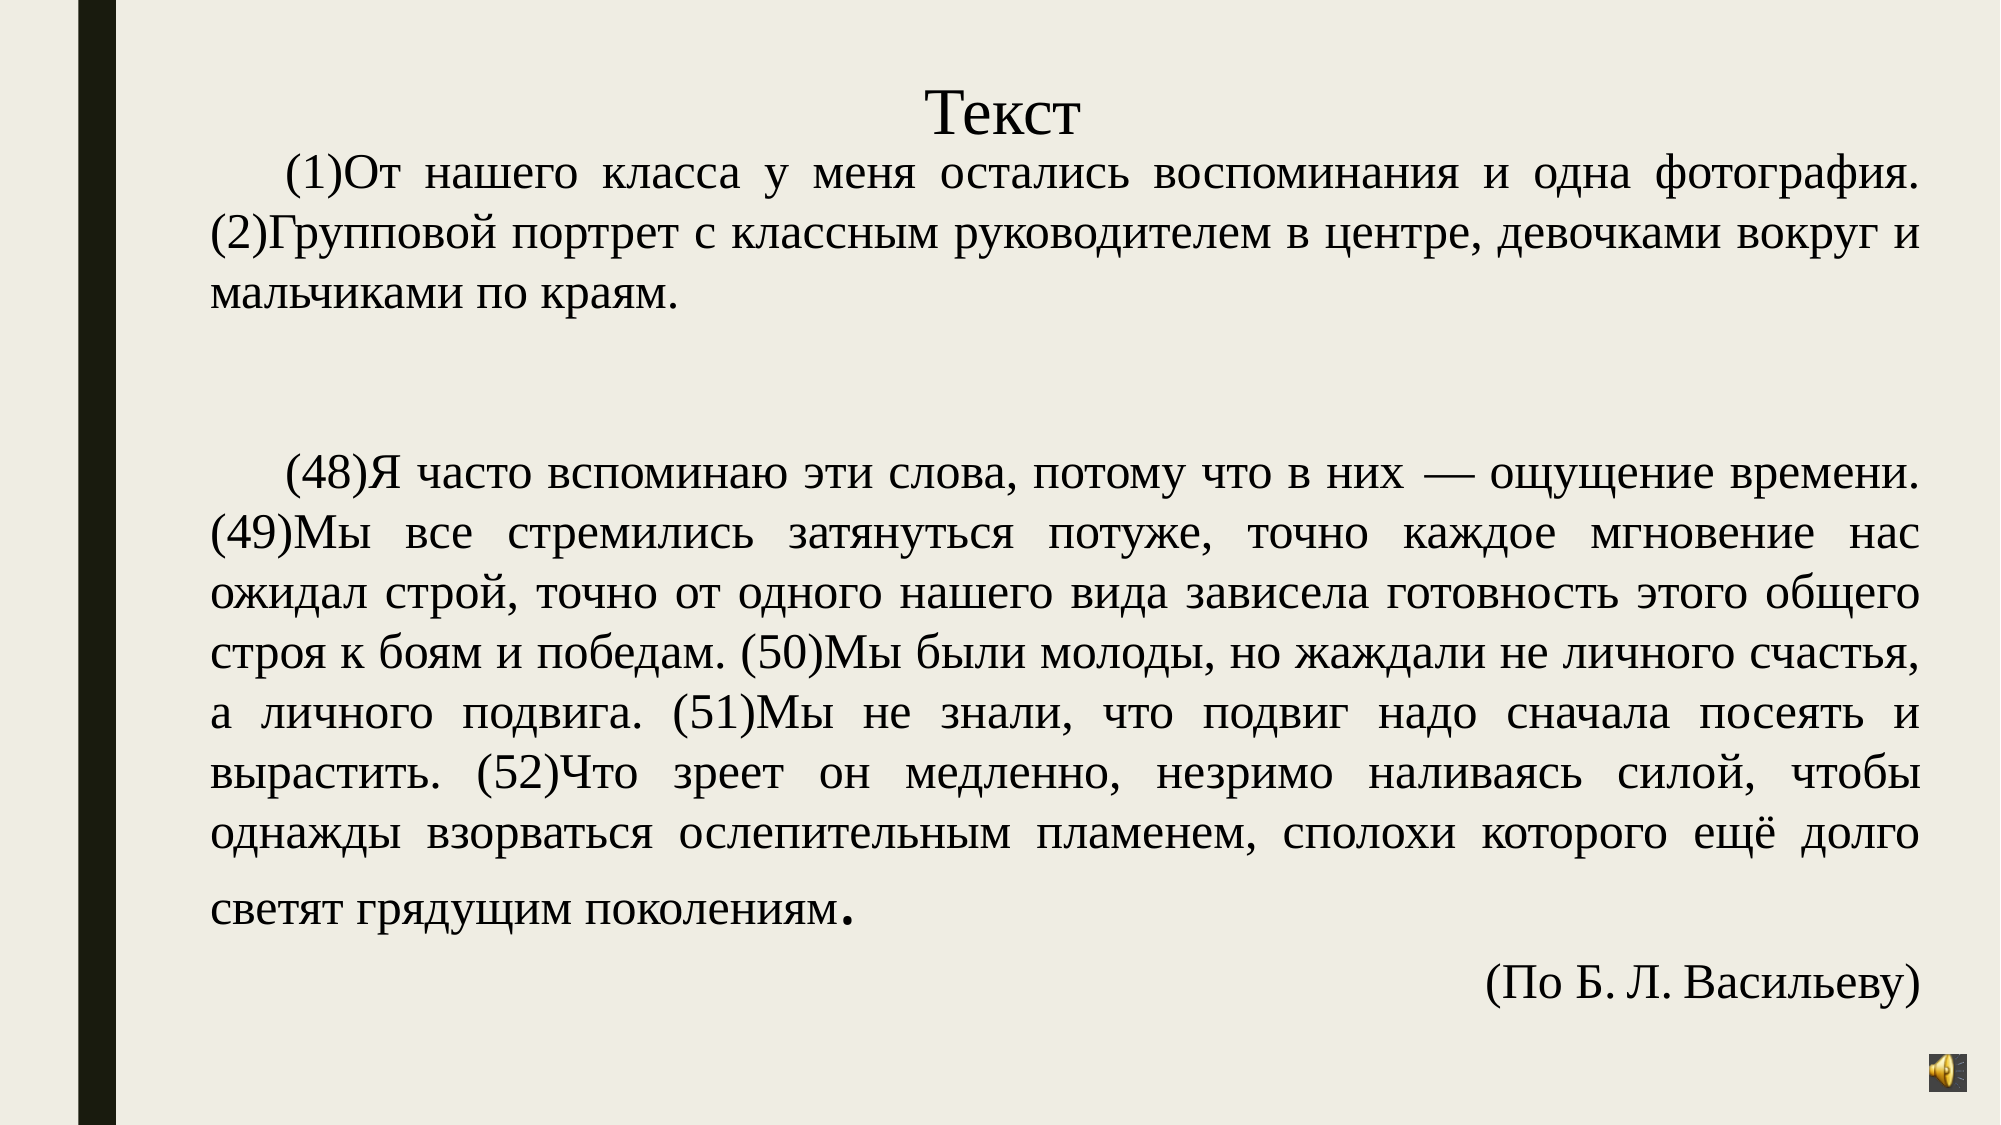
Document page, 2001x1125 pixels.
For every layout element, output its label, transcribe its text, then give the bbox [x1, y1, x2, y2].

picture [1927, 1052, 1968, 1093]
text_box (По Б. Л. Васильеву) [893, 924, 1937, 1020]
text_box (1)От нашего класса у меня остались воспоминания и одна фотография. (2)Групповой портрет с классным руководителем в центре, девочками вокруг и мальчиками по краям. (48)Я часто вспоминаю эти слова, потому что в них — ощущение времени. (49)Мы все стремились затянуться потуже, точно каждое мгновение нас ожидал строй, точно от одного нашего вида зависела готовность этого общего строя к боям и победам. (50)Мы были молоды, но жаждали не личного счастья, а личного подвига. (51)Мы не знали, что подвиг надо сначала посеять и вырастить. (52)Что зреет он медленно, незримо наливаясь силой, чтобы однажды взорваться ослепительным пламенем, сполохи которого ещё долго светят грядущим поколениям. [195, 130, 1937, 1125]
text_box Текст [898, 35, 1109, 131]
